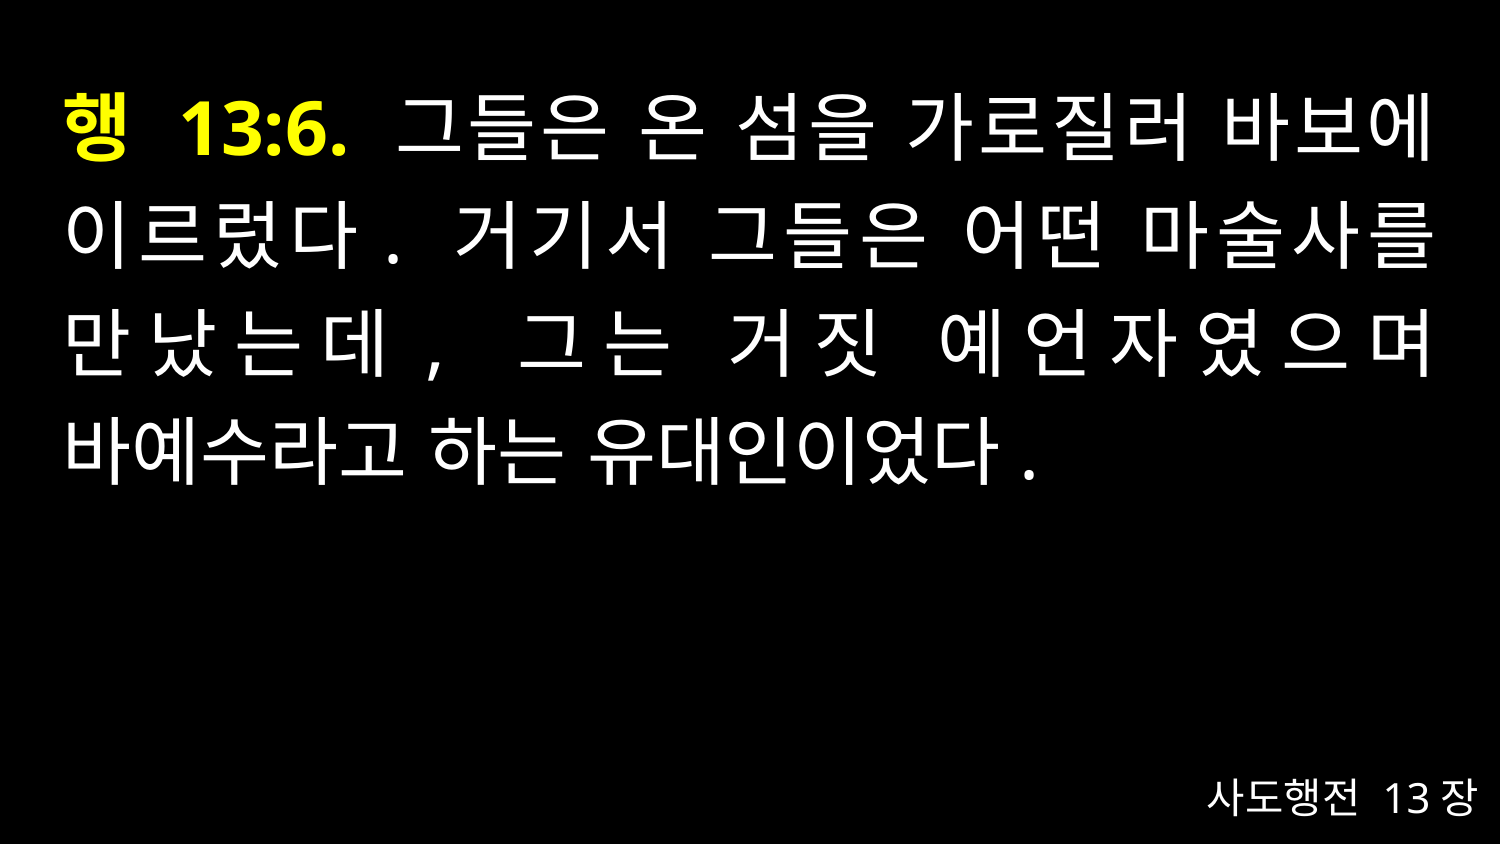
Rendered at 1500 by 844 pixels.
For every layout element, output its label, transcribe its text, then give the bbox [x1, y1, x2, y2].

subtitle 사도행전 13장 [916, 770, 1500, 844]
title 행 13:6. 그들은 온 섬을 가로질러 바보에 이르렀다. 거기서 그들은 어떤 마술사를 만났는데, 그는 거짓 예언자였으며 바예수라고 하는 유대인이었다. [0, 0, 1500, 844]
